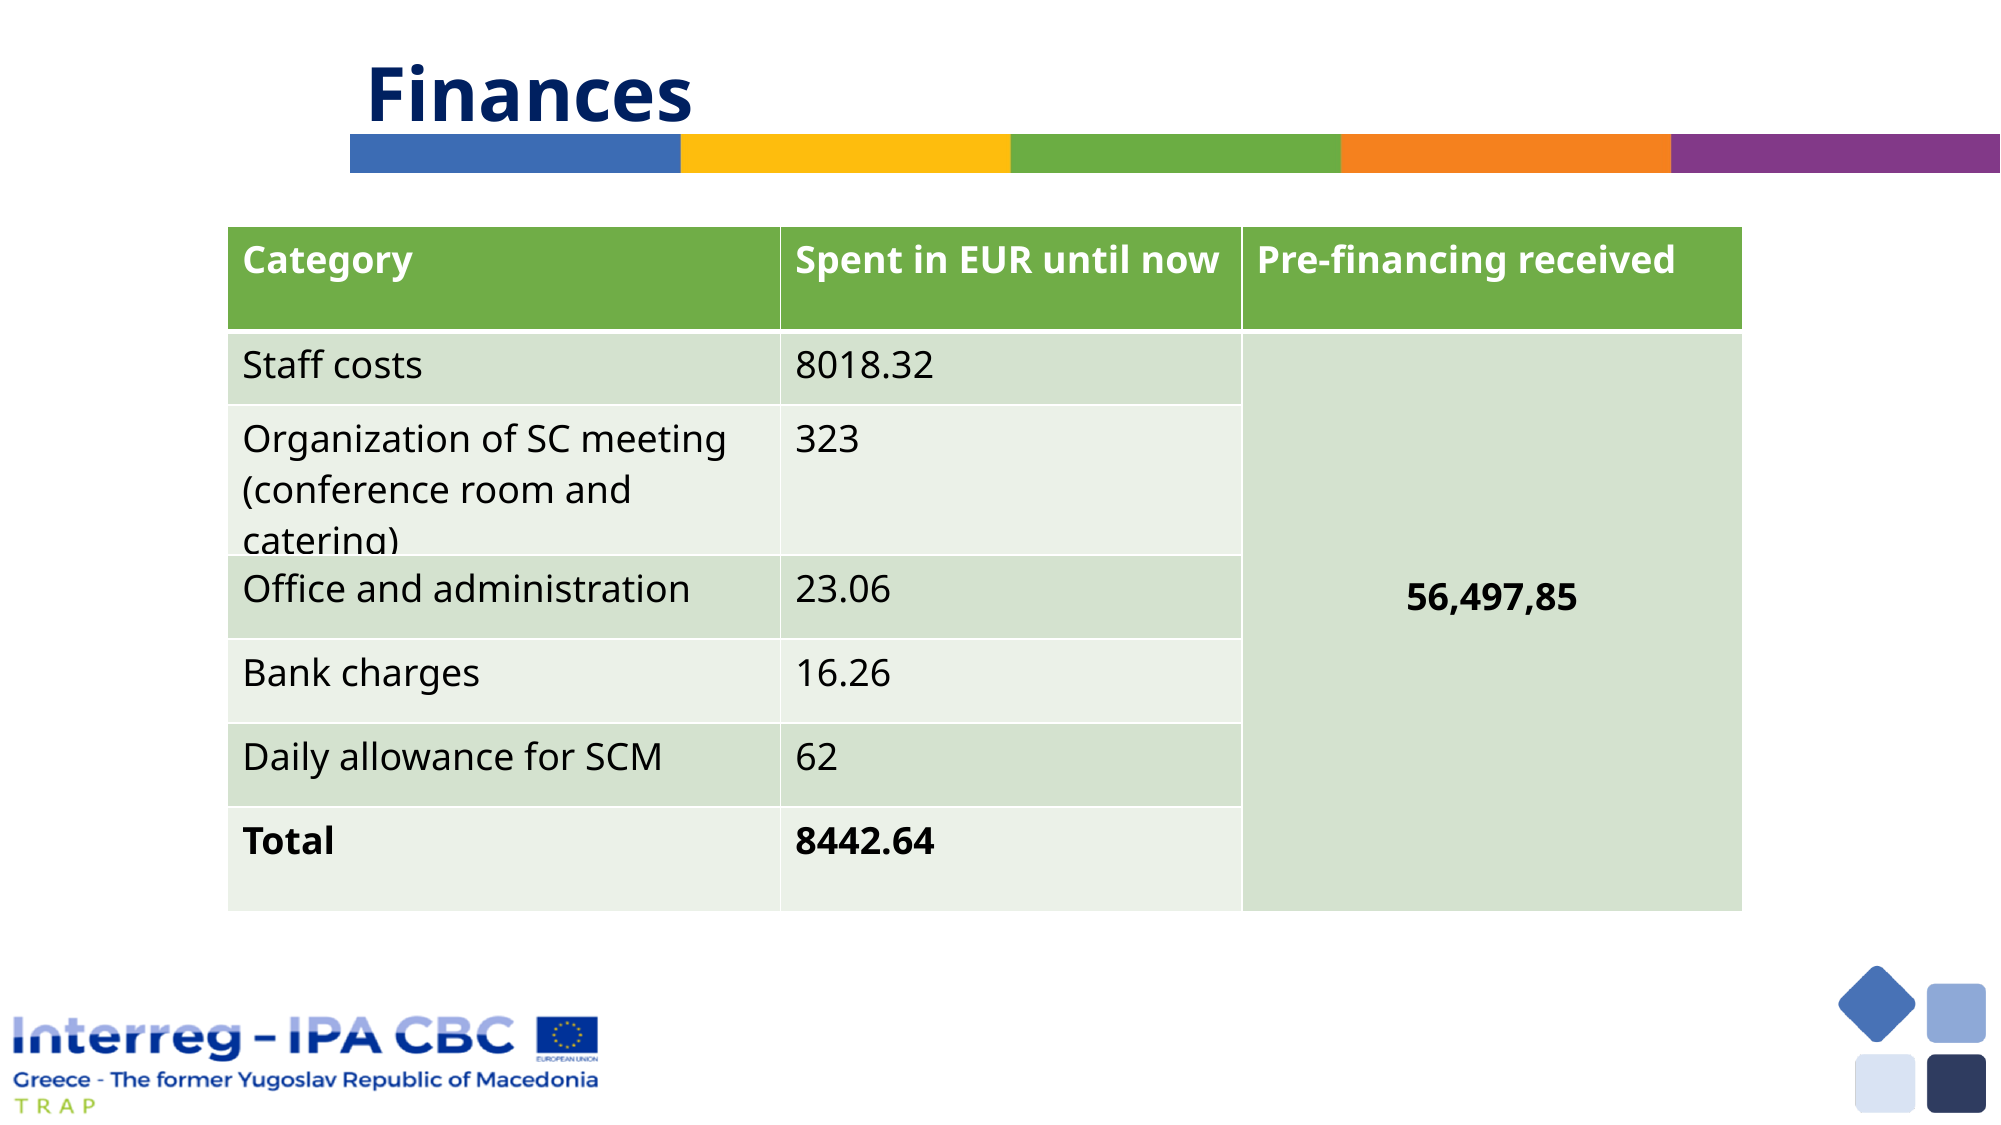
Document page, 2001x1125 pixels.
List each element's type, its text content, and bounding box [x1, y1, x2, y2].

picture [0, 1002, 613, 1125]
picture [350, 134, 2000, 174]
table_cell Staff costs [228, 334, 780, 404]
table_cell 16.26 [781, 640, 1241, 722]
table_cell 323 [781, 406, 1241, 554]
table_header Pre-financing received [1243, 227, 1742, 329]
table_cell Daily allowance for SCM [228, 724, 780, 806]
table_cell 56,497,85 [1243, 334, 1742, 911]
table_header Category [228, 227, 780, 329]
table_header Spent in EUR until now [781, 227, 1241, 329]
table_cell 62 [781, 724, 1241, 806]
picture [1838, 965, 1986, 1113]
table_cell 8018.32 [781, 334, 1241, 404]
table_cell Bank charges [228, 640, 780, 722]
table_cell Total [228, 808, 780, 911]
table_cell Organization of SC meeting (conference room and catering) [228, 406, 780, 554]
table_cell Office and administration [228, 556, 780, 638]
text_box Finances [350, 39, 2000, 134]
table_cell 23.06 [781, 556, 1241, 638]
table_cell 8442.64 [781, 808, 1241, 911]
